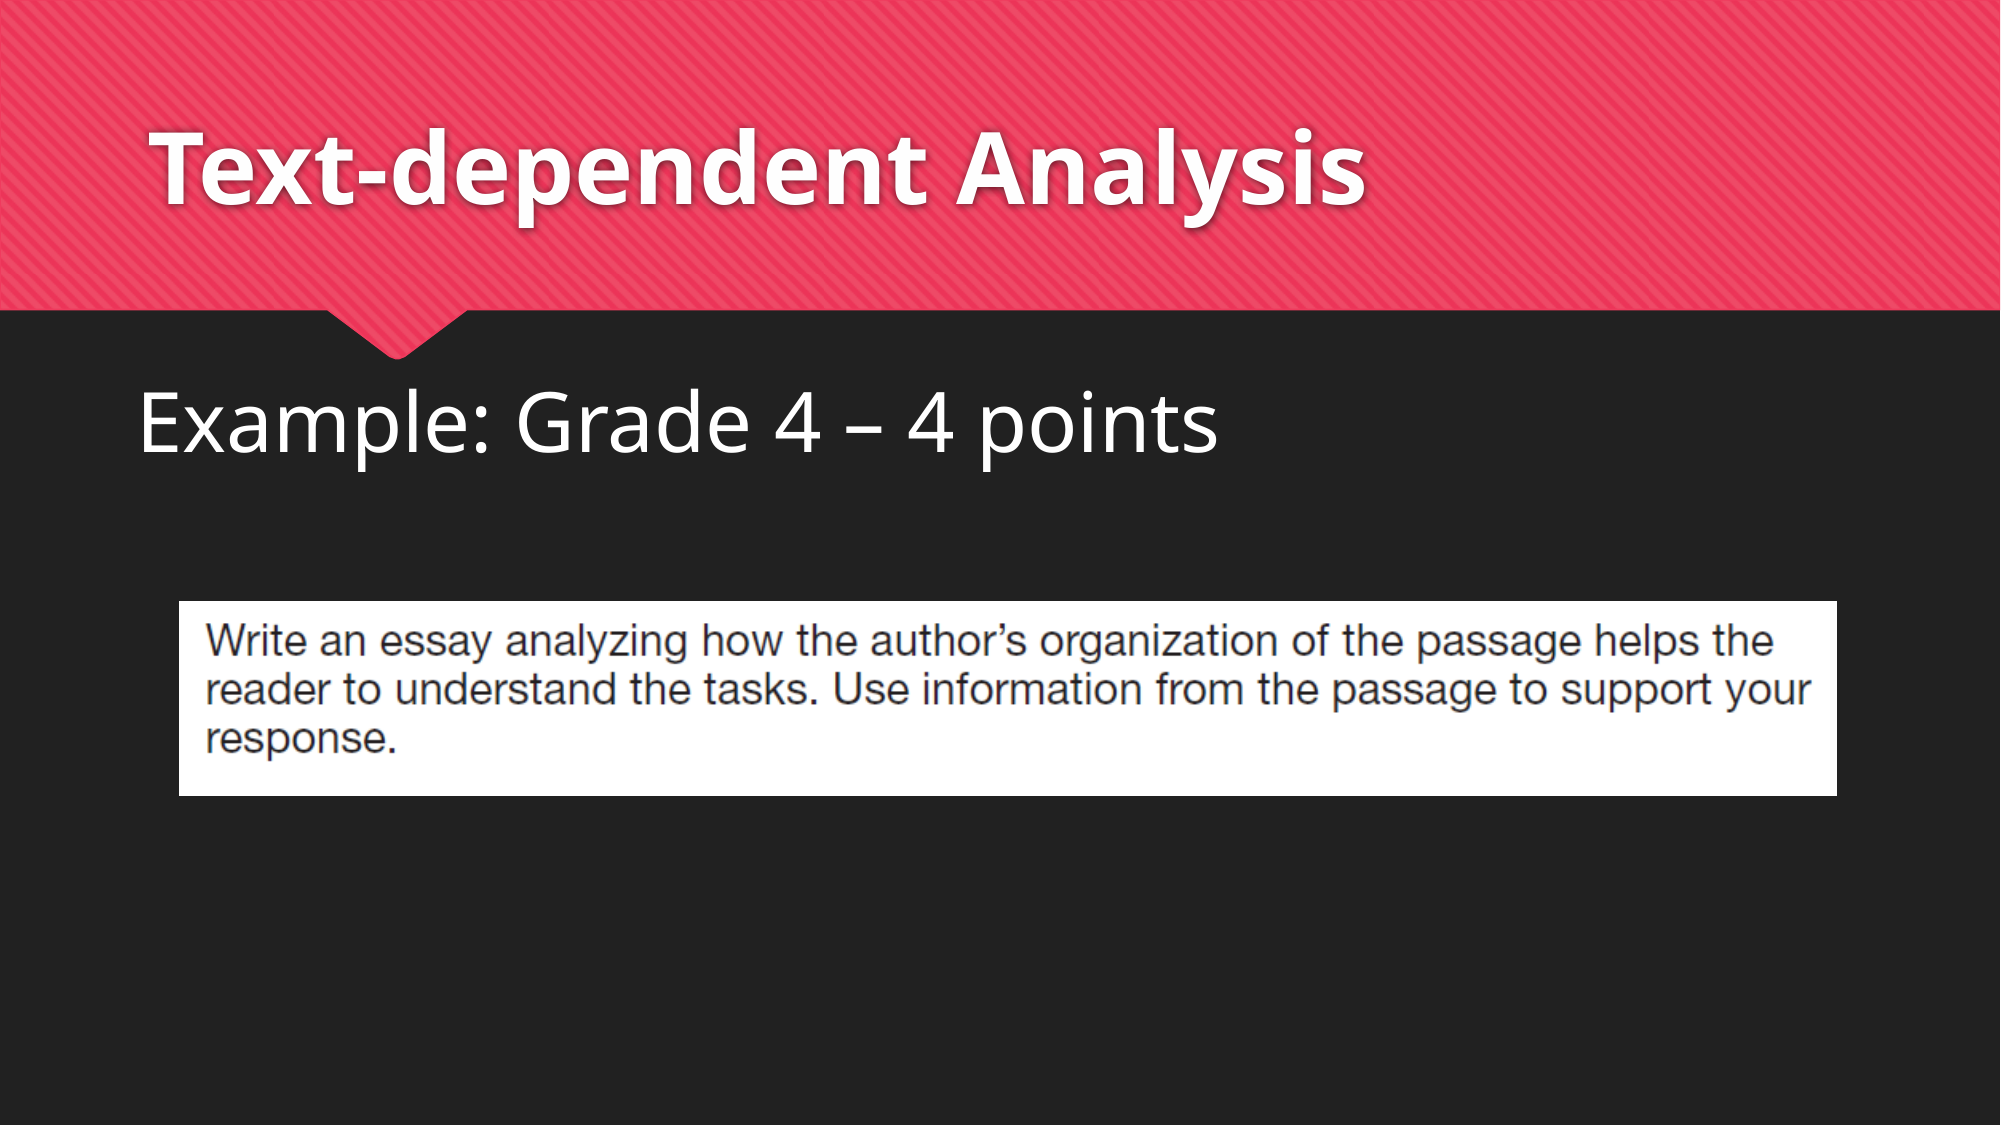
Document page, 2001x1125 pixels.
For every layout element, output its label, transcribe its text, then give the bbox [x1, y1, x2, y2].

picture [178, 601, 1838, 796]
text_box Example: Grade 4 – 4 points [121, 362, 1800, 477]
title Text-dependent Analysis [132, 73, 1915, 233]
